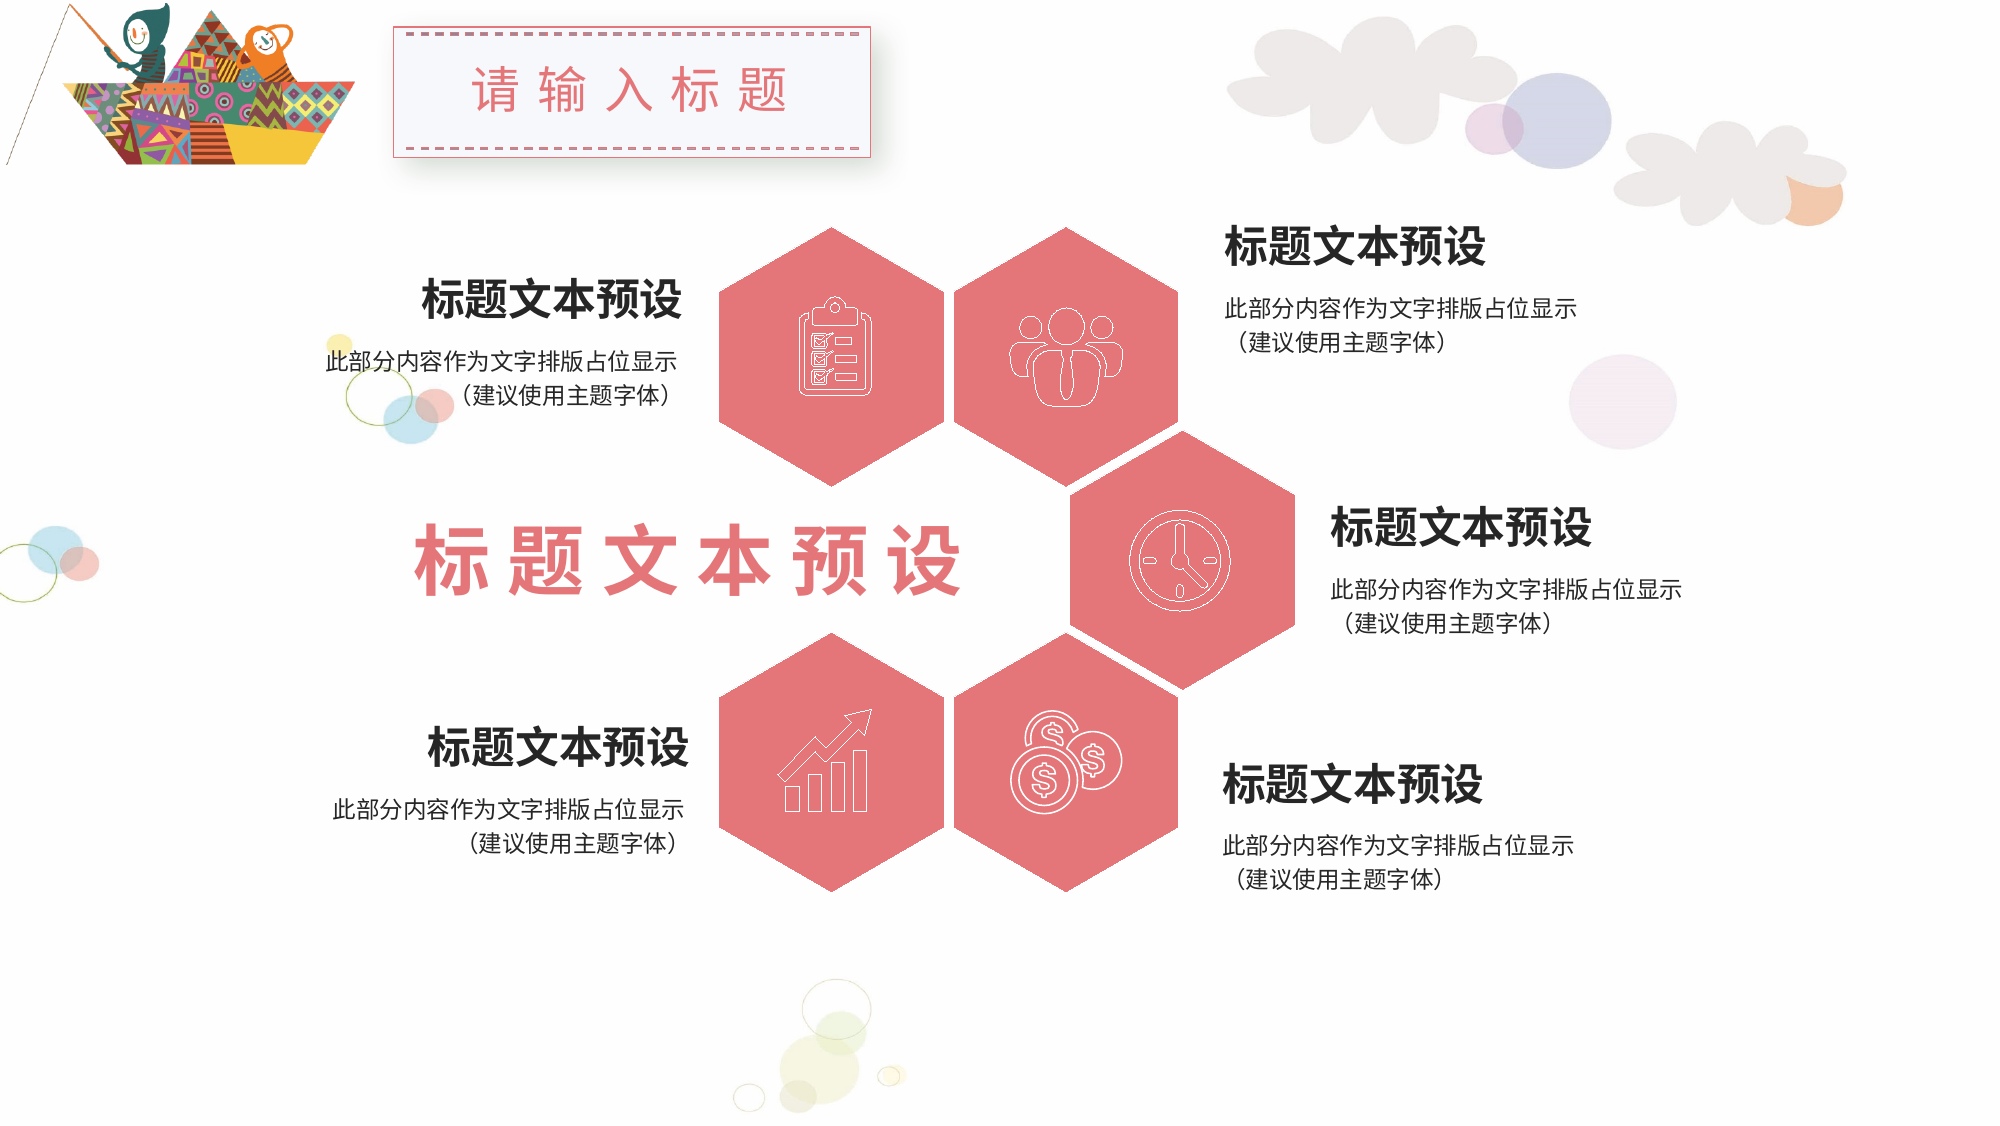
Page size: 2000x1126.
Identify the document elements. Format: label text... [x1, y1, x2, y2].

text_box [812, 296, 858, 326]
text_box 标题文本预设 [1222, 745, 1583, 808]
text_box [799, 312, 872, 396]
text_box 标题文本预设 [1330, 488, 1692, 551]
text_box [1009, 342, 1048, 377]
text_box 标题文本预设 [322, 260, 684, 324]
picture [0, 0, 2000, 1126]
text_box [718, 631, 945, 893]
text_box 此部分内容作为文字排版占位显示 （建议使用主题字体） [1224, 271, 1586, 373]
text_box [1019, 316, 1042, 339]
text_box 此部分内容作为文字排版占位显示 （建议使用主题字体） [1330, 551, 1692, 654]
text_box 此部分内容作为文字排版占位显示 （建议使用主题字体） [1222, 808, 1583, 911]
text_box [1142, 510, 1231, 612]
text_box [1069, 429, 1296, 691]
text_box [1033, 350, 1101, 407]
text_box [392, 26, 871, 159]
text_box 标题文本预设 [329, 709, 691, 772]
text_box [1048, 307, 1085, 345]
text_box [1085, 342, 1123, 377]
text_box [1010, 710, 1122, 814]
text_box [777, 709, 872, 812]
text_box 此部分内容作为文字排版占位显示 （建议使用主题字体） [329, 772, 691, 875]
text_box 标题文本预设 [1224, 207, 1586, 271]
text_box [953, 226, 1179, 455]
text_box 此部分内容作为文字排版占位显示 （建议使用主题字体） [322, 324, 684, 426]
text_box [718, 226, 945, 455]
text_box [953, 631, 1179, 893]
text_box [1090, 316, 1114, 339]
text_box 标 题 文 本 预 设 [413, 455, 1142, 605]
